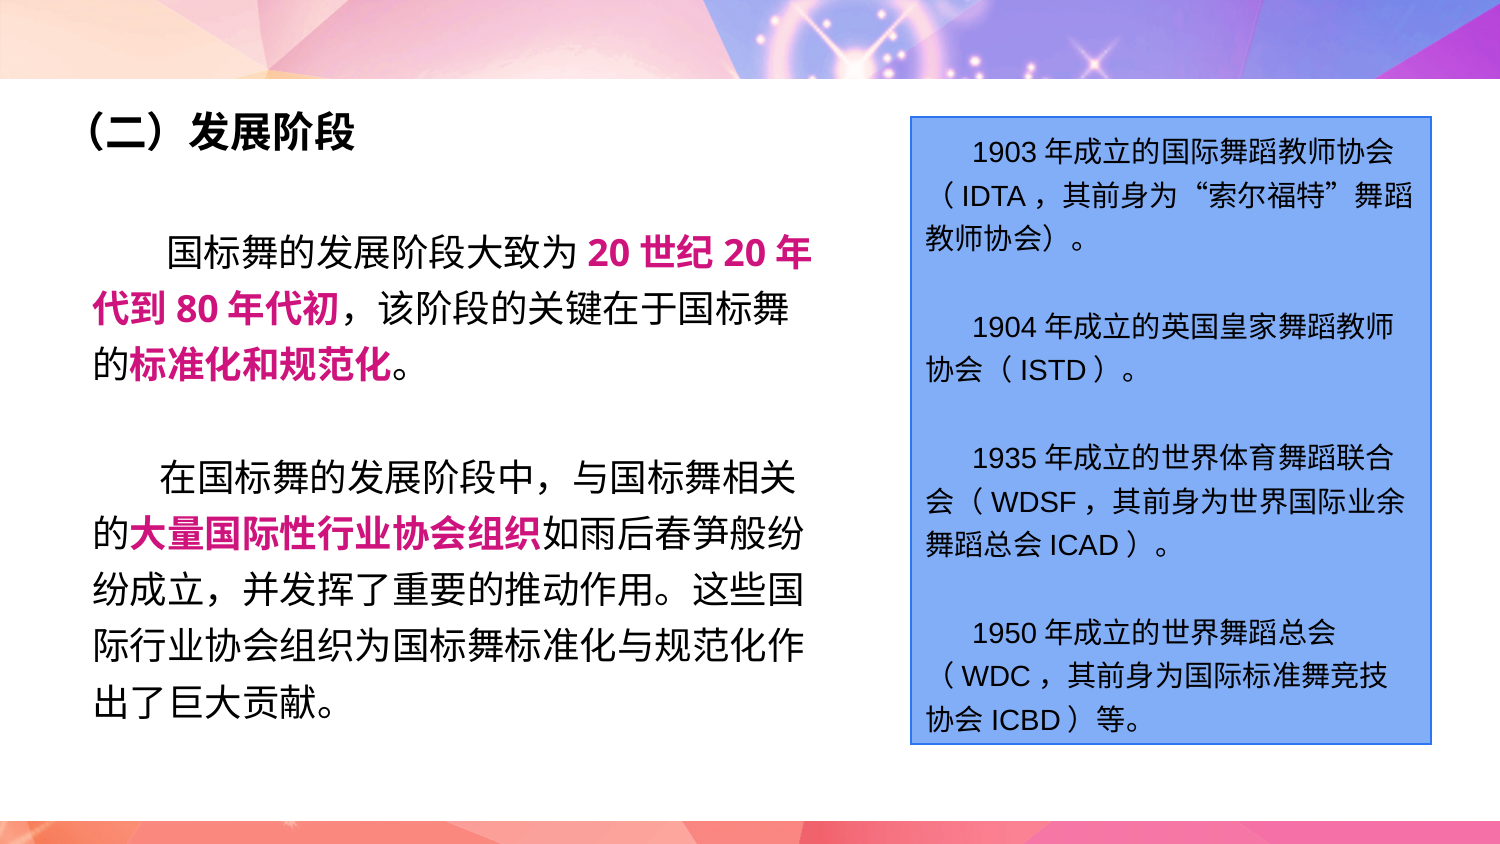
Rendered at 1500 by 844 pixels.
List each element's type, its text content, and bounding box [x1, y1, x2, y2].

text_box 国标舞的发展阶段大致为20世纪20年代到80年代初，该阶段的关键在于国标舞的标准化和规范化。 在国标舞的发展阶段中，与国标舞相关的大量国际性行业协会组织如雨后春笋般纷纷成立，并发挥了重要的推动作用。这些国际行业协会组织为国标舞标准化与规范化作出了巨大贡献。 [77, 210, 843, 691]
text_box （二）发展阶段 [48, 85, 1262, 285]
picture [0, 821, 1500, 844]
picture [0, 0, 1500, 79]
text_box 1903年成立的国际舞蹈教师协会（IDTA，其前身为“索尔福特”舞蹈教师协会）。 1904年成立的英国皇家舞蹈教师协会（ISTD）。 1935年成立的世界体育舞蹈联合会（WDSF，其前身为世界国际业余舞蹈总会ICAD）。 1950年成立的世界舞蹈总会（WDC，其前身为国际标准舞竞技协会ICBD）等。 [910, 116, 1432, 745]
